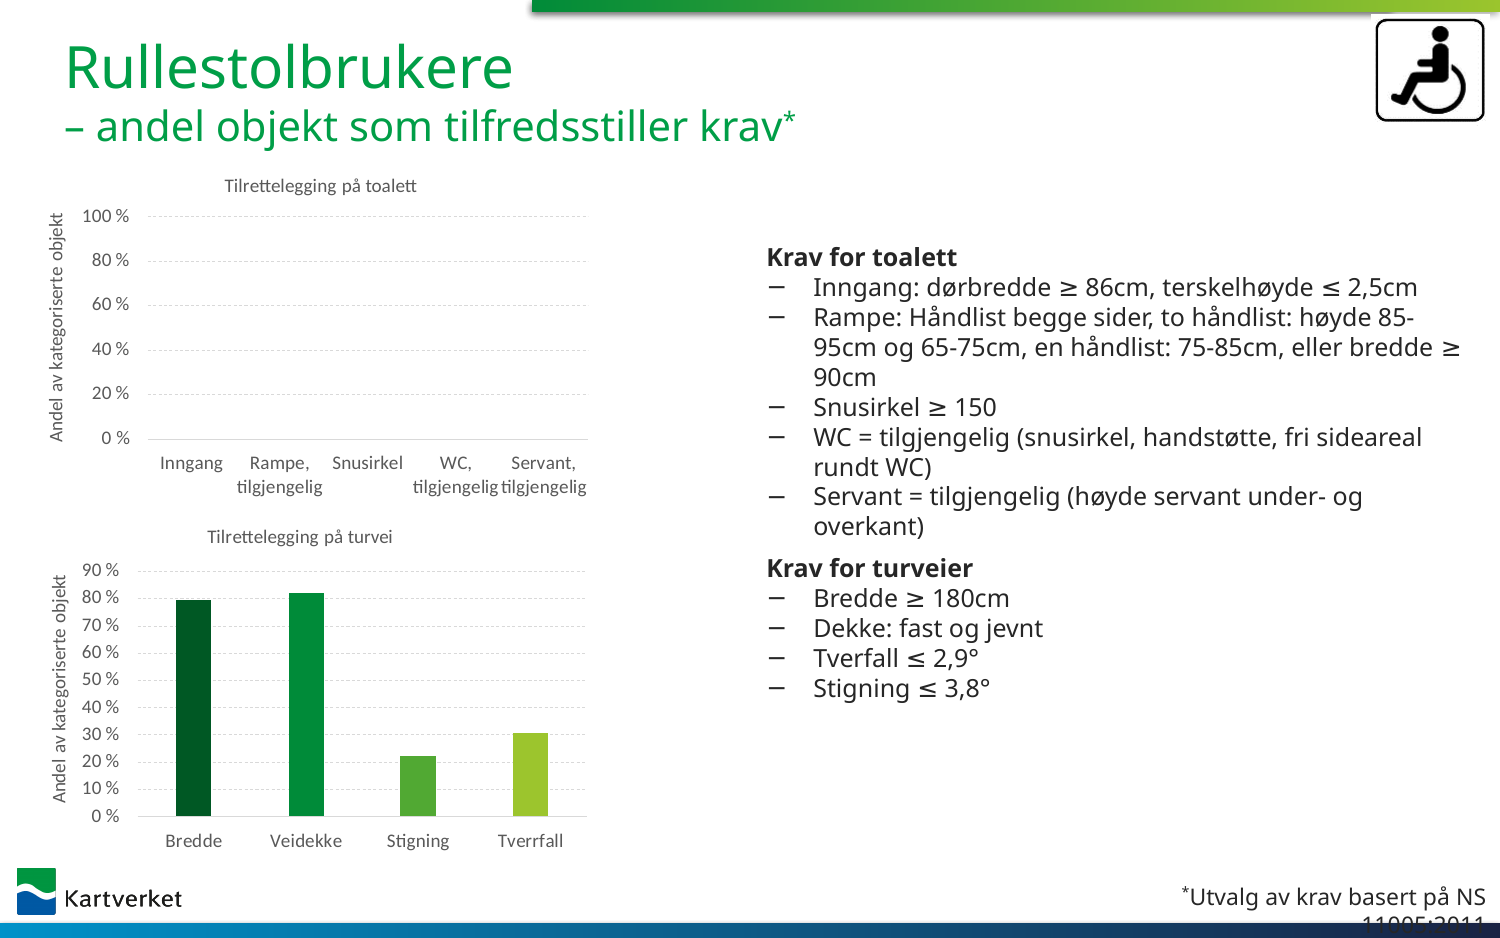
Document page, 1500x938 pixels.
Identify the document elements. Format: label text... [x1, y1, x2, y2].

picture [1371, 13, 1491, 127]
text_box Krav for toalett Inngang: dørbredde ≥ 86cm, terskelhøyde ≤ 2,5cm Rampe: Håndlist begge sider, to håndlist: høyde 85-95cm og 65-75cm, en håndlist: 75-85cm, eller bredde ≥ 90cm Snusirkel ≥ 150 WC = tilgjengelig (snusirkel, handstøtte, fri sideareal rundt WC) Servant = tilgjengelig (høyde servant under- og overkant) [751, 234, 1483, 545]
text_box Krav for turveier Bredde ≥ 180cm Dekke: fast og jevnt Tverfall ≤ 2,9° Stigning ≤ 3,8° [751, 545, 1483, 710]
text_box *Utvalg av krav basert på NS 11005:2011 [1068, 873, 1500, 938]
text_box Rullestolbrukere – andel objekt som tilfredsstiller krav* [49, 14, 1431, 158]
picture [41, 166, 599, 505]
picture [41, 520, 598, 859]
